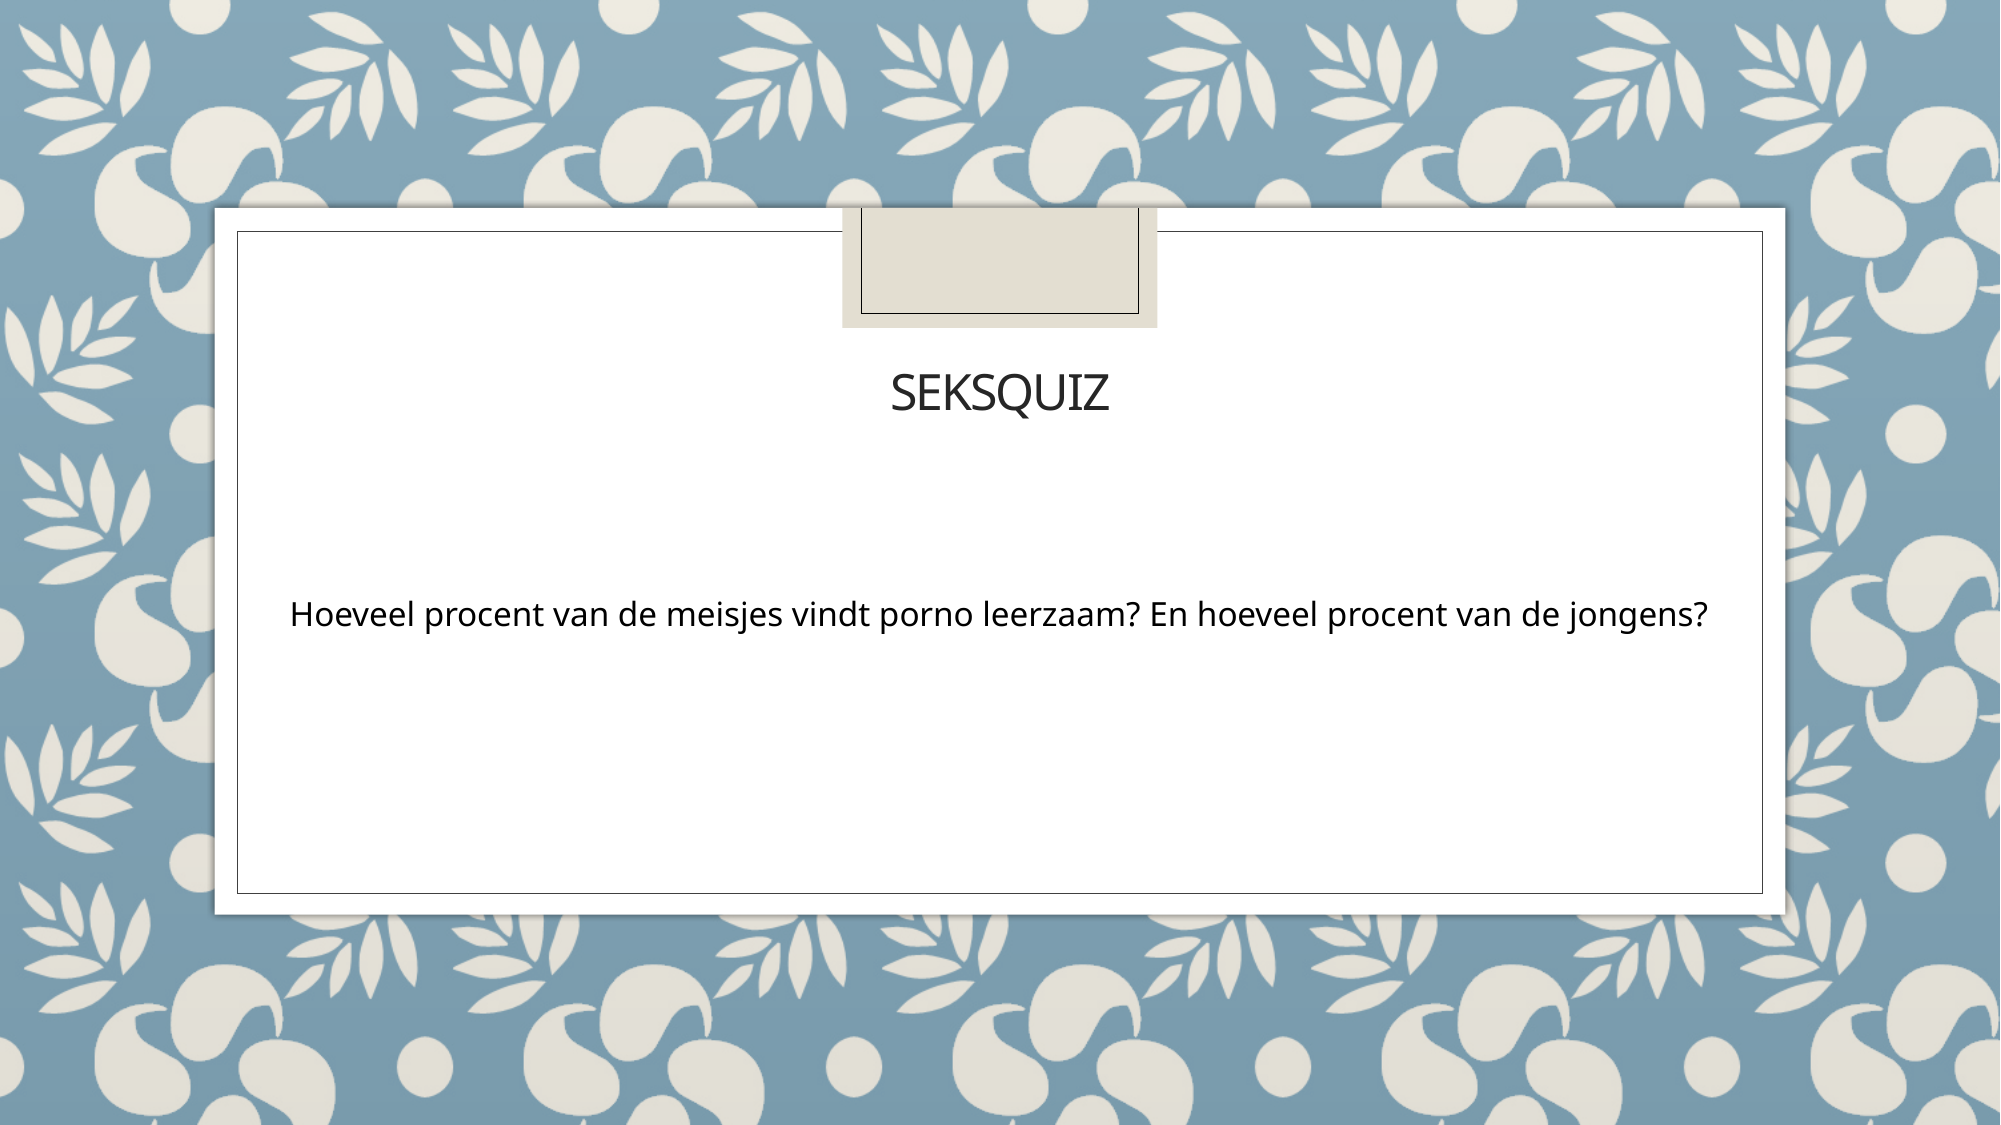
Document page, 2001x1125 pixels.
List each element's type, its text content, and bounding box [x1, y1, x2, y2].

list Hoeveel procent van de meisjes vindt porno leerzaam? En hoeveel procent van de jongens? [256, 585, 1744, 661]
title Seksquiz [256, 343, 1745, 447]
